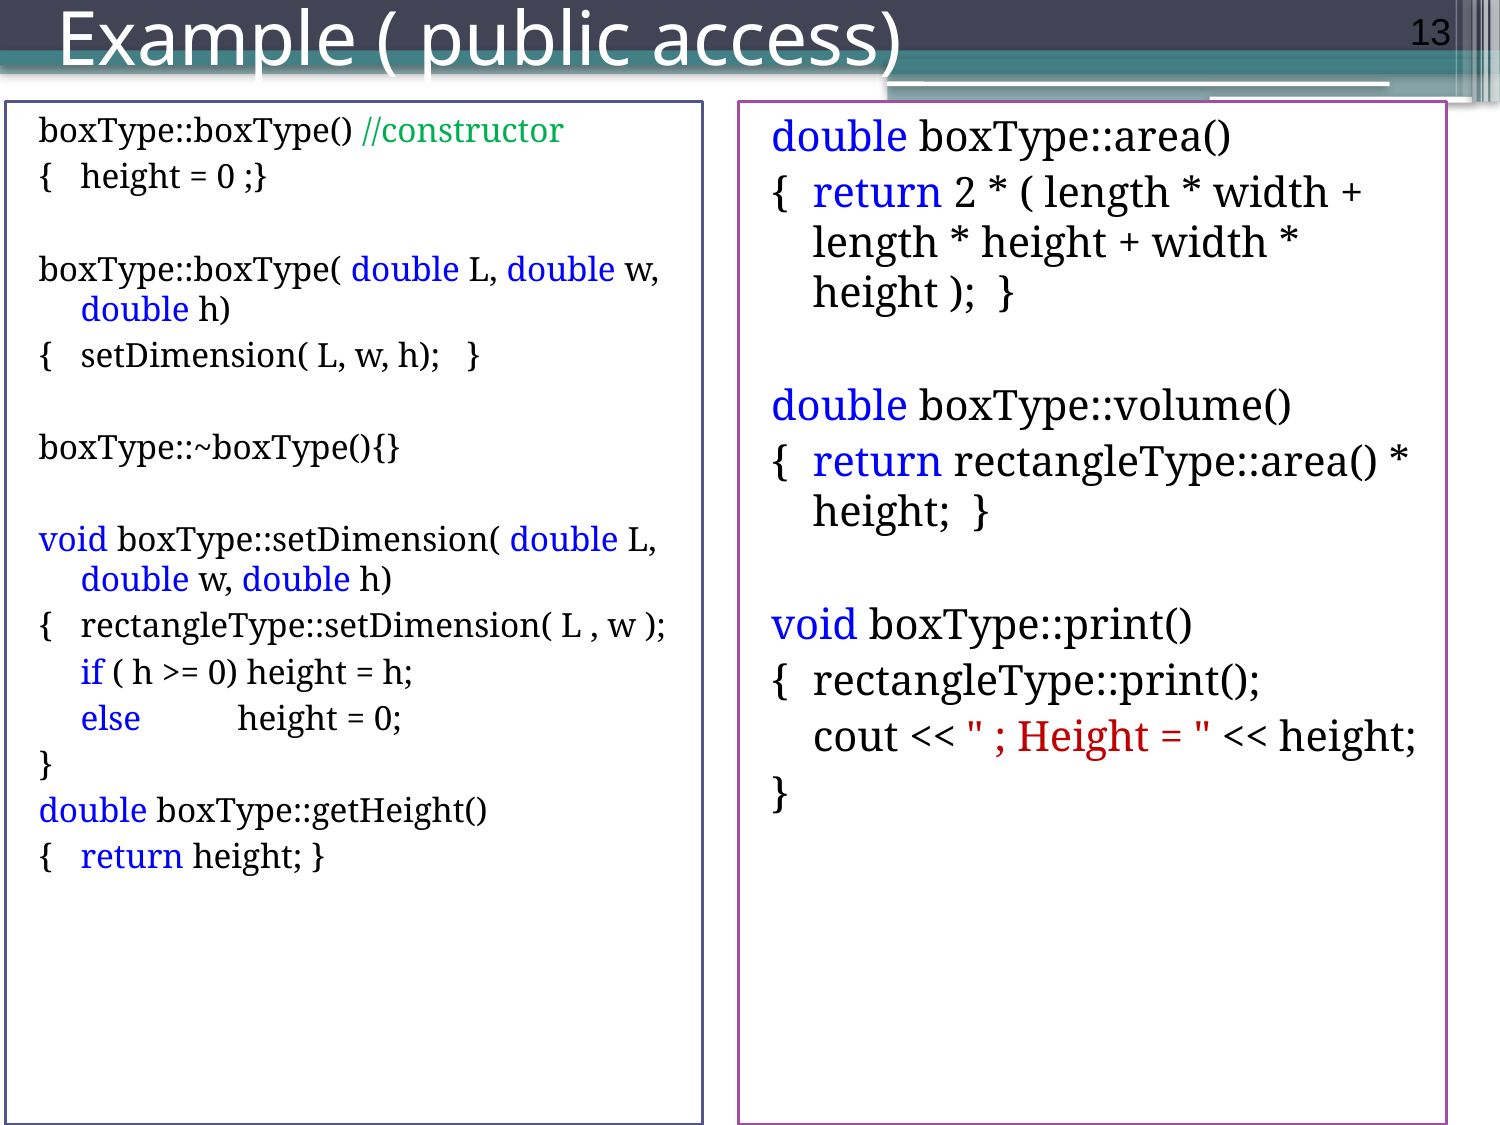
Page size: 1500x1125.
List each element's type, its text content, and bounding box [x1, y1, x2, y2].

slide_number 13 [1341, 0, 1466, 61]
list boxType::boxType()‏ //constructor { height = 0 ;} boxType::boxType( double L, double w, double h)‏ { setDimension( L, w, h); } boxType::~boxType()‏{} void boxType::setDimension( double L, double w, double h)‏ { rectangleType::setDimension( L , w ); if ( h >= 0)‏ height = h; else height = 0; } double boxType::getHeight()‏ { return height; } [4, 100, 704, 1125]
list double boxType::area()‏ { return 2 * ( length * width + length * height + width * height ); } double boxType::volume()‏ { return rectangleType::area() * height; } void boxType::print()‏ { rectangleType::print(); cout << " ; Height = " << height; } [737, 100, 1448, 1125]
title Example ( public access) [41, 0, 1392, 124]
